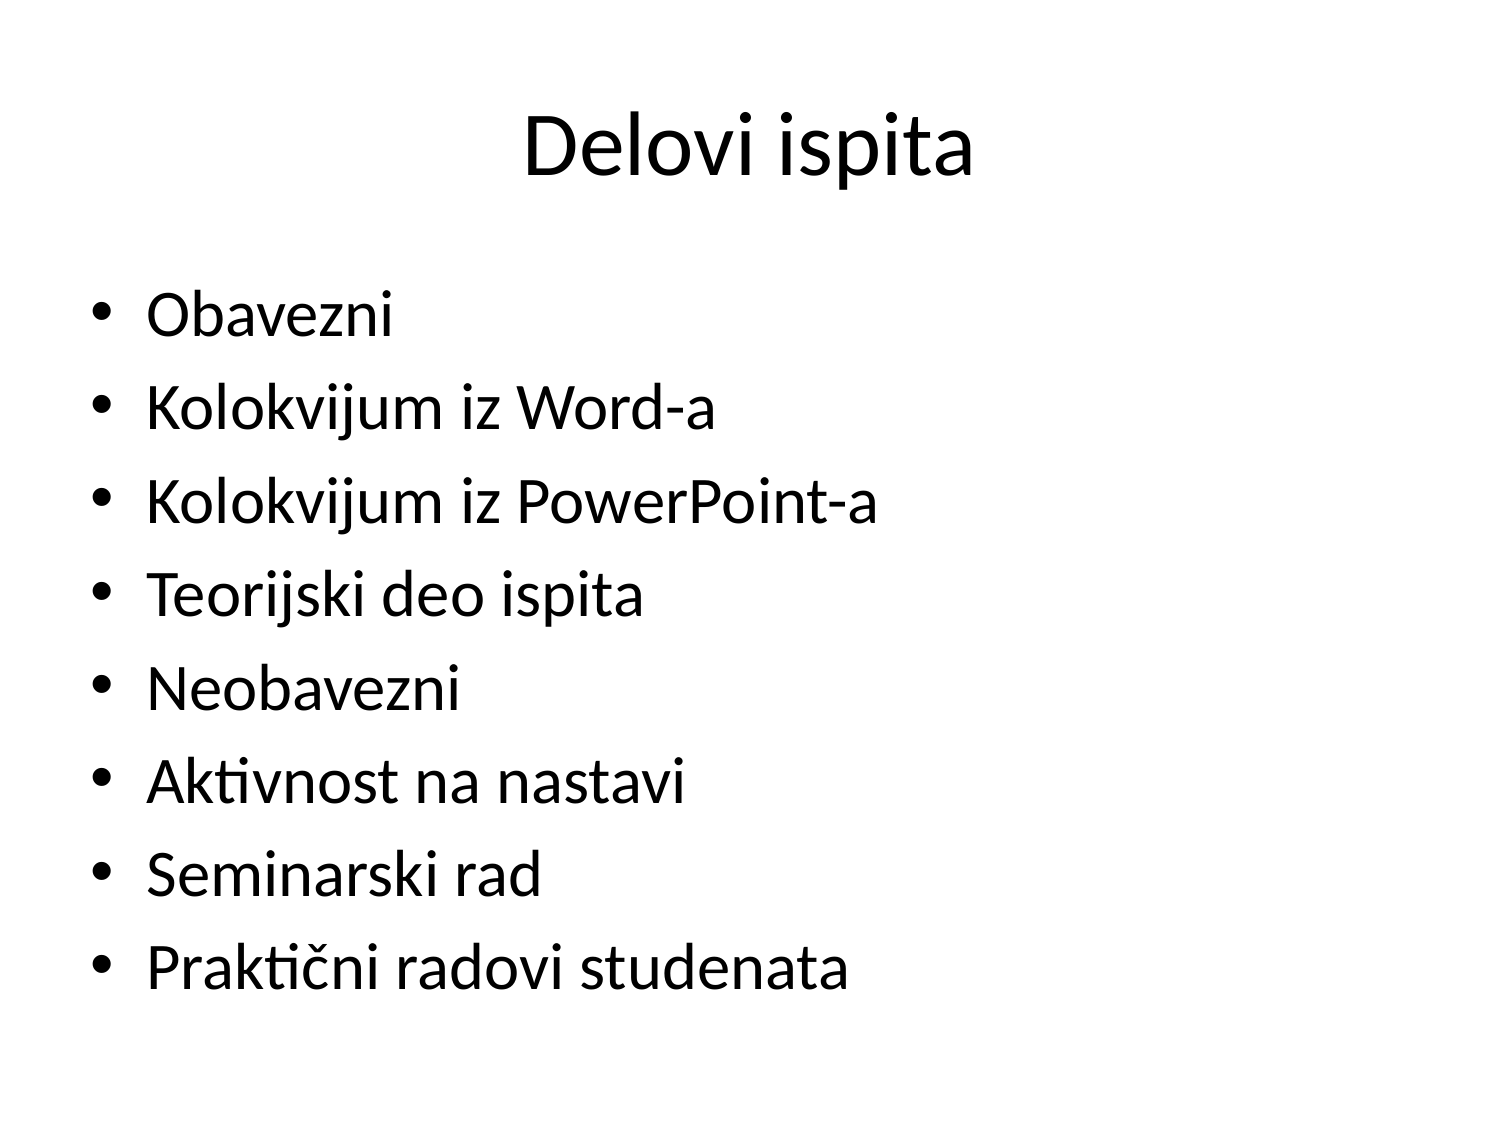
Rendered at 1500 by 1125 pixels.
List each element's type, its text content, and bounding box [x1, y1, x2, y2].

list Obavezni Kolokvijum iz Word-a Kolokvijum iz PowerPoint-a Teorijski deo ispita Neobavezni Aktivnost na nastavi Seminarski rad Praktični radovi studenata [75, 262, 1425, 1005]
title Delovi ispita [75, 45, 1425, 233]
